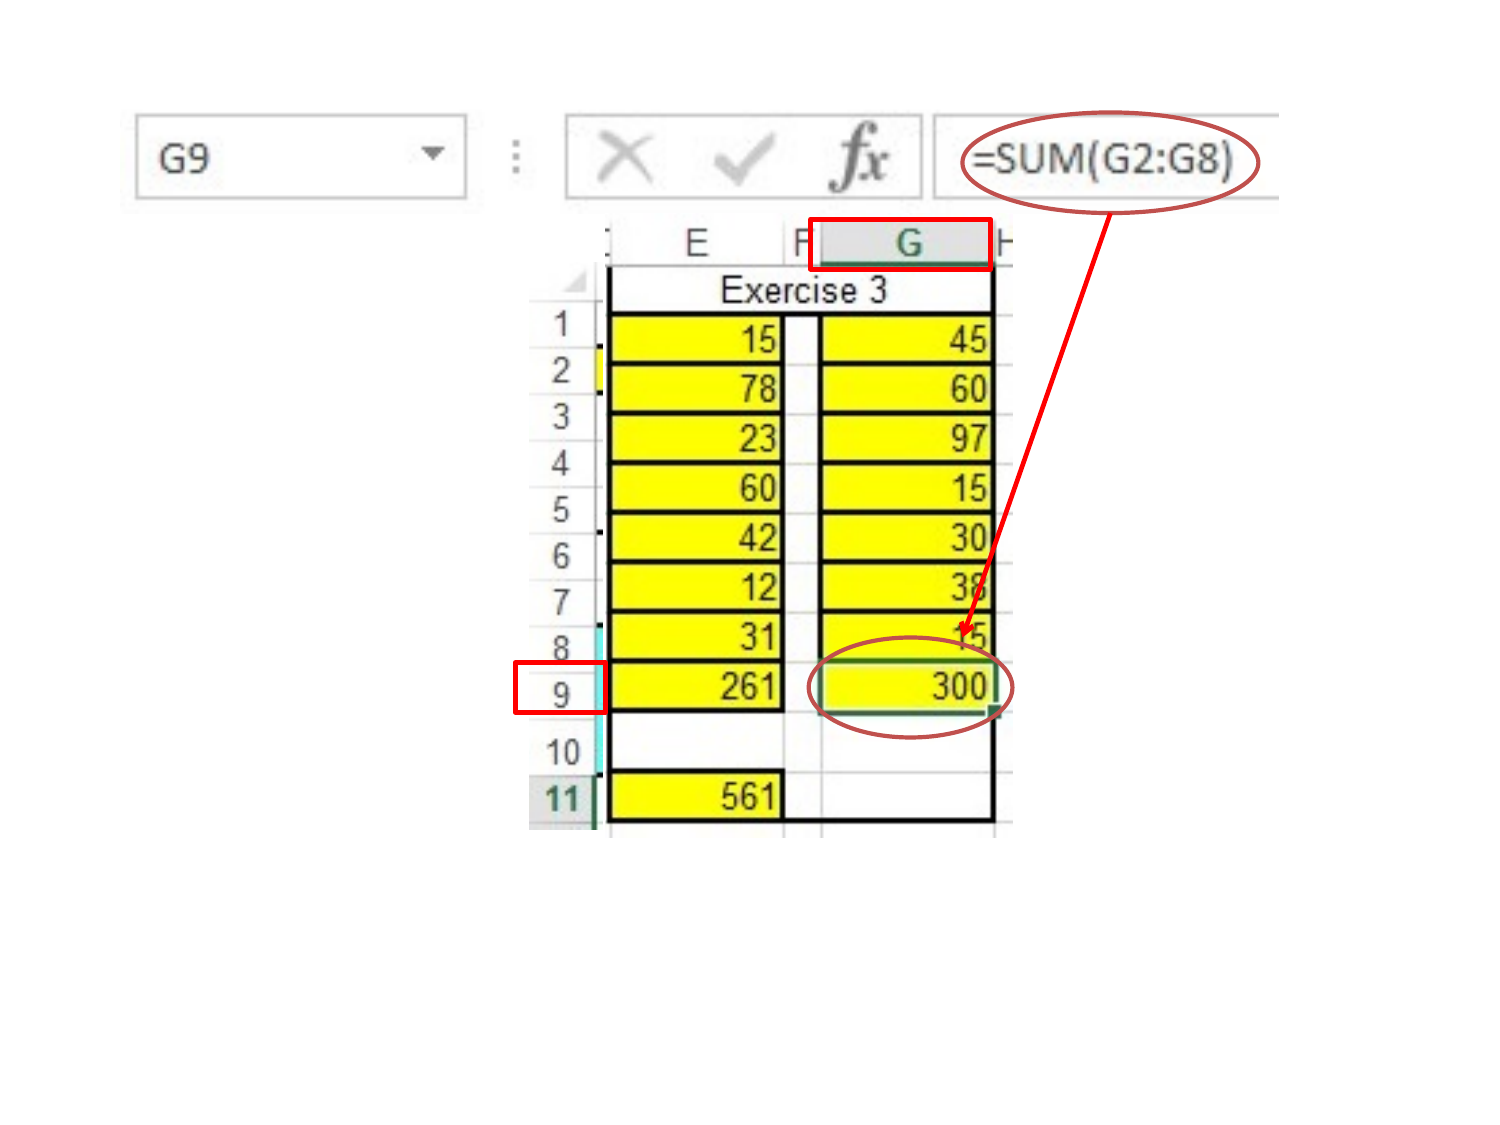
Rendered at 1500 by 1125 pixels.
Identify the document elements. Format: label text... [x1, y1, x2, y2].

text_box [513, 660, 523, 715]
title SUM (2) [75, 45, 1425, 233]
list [115, 85, 1280, 215]
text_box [962, 212, 1111, 638]
picture [604, 212, 1013, 838]
picture [528, 262, 603, 830]
